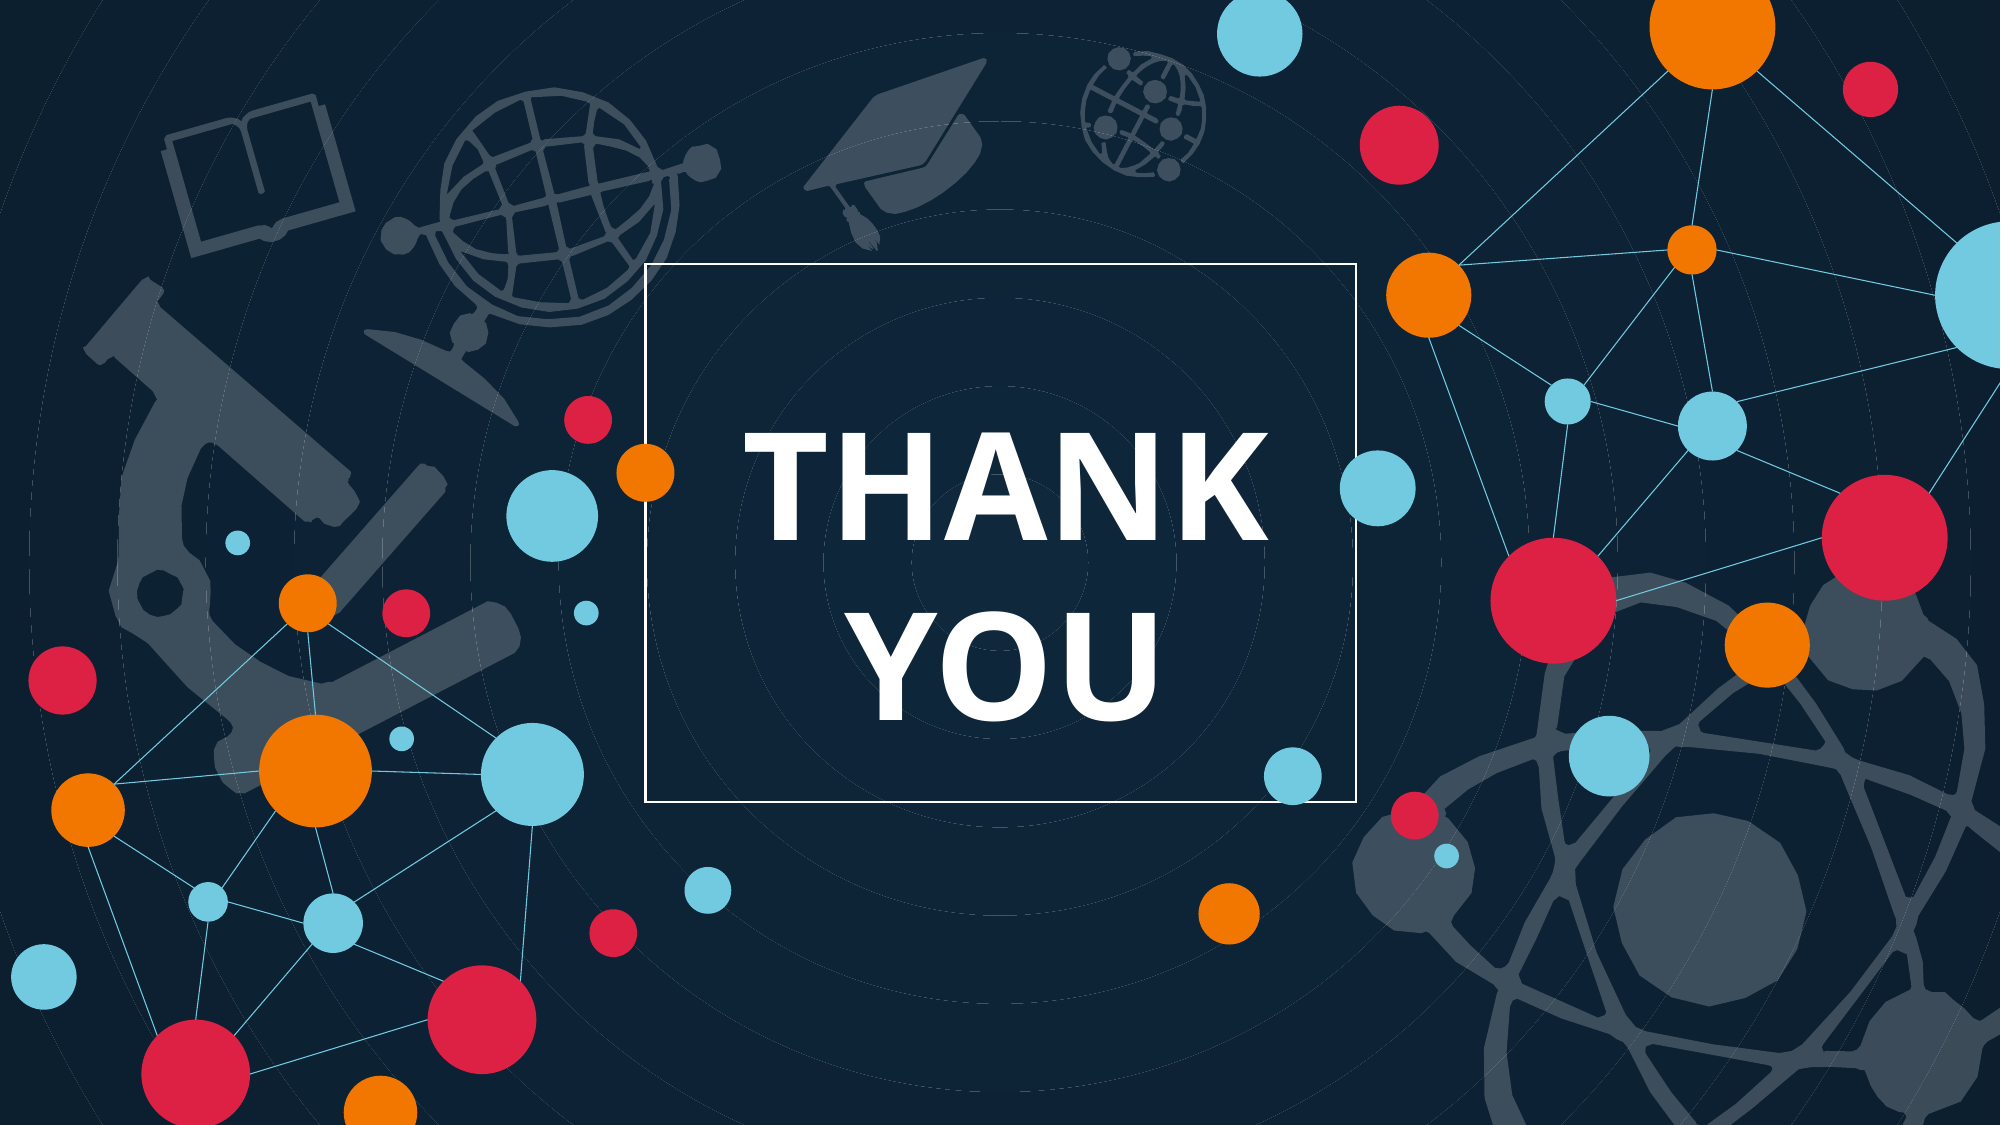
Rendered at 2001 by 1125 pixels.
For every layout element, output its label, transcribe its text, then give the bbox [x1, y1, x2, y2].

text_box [506, 395, 675, 626]
text_box [732, 758, 1198, 803]
text_box THANK YOU [674, 382, 1217, 758]
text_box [0, 530, 732, 1125]
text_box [1198, 747, 1459, 945]
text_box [1217, 0, 2000, 797]
text_box [644, 263, 1217, 395]
